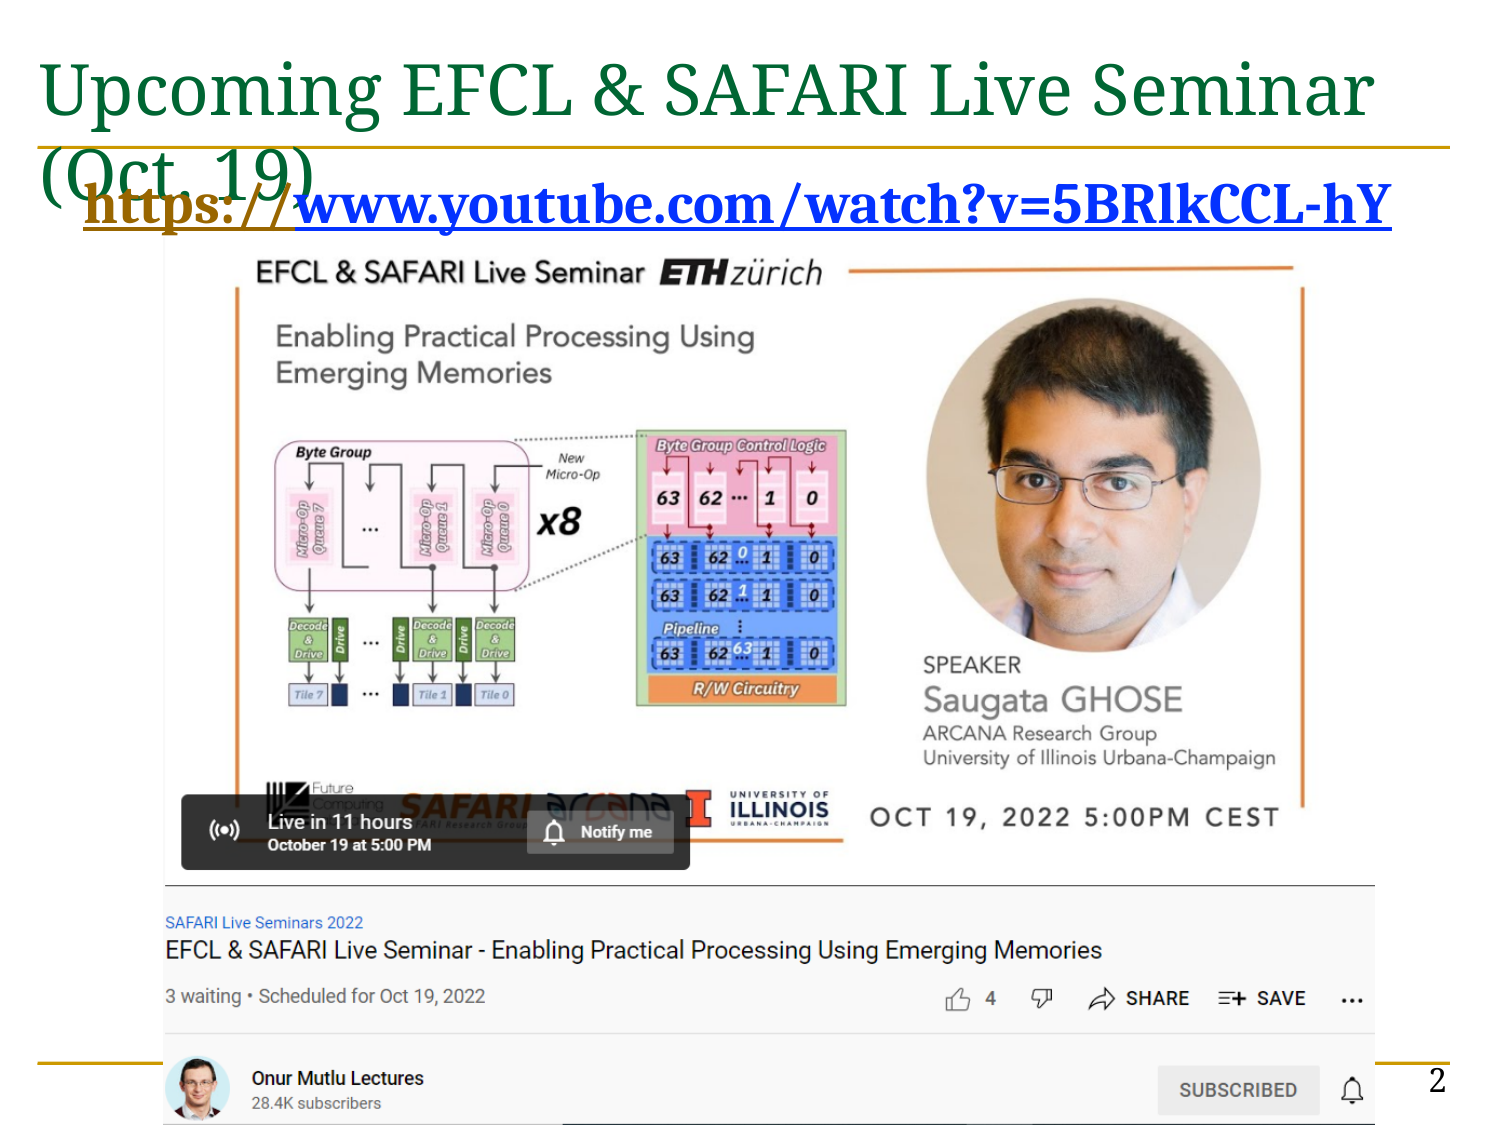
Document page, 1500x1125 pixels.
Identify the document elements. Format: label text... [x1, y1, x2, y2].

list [163, 237, 1376, 1125]
slide_number 2 [1380, 1036, 1462, 1112]
text_box https://www.youtube.com/watch?v=5BRlkCCL-hY [50, 157, 1438, 243]
title Upcoming EFCL & SAFARI Live Seminar (Oct. 19) [24, 37, 1500, 156]
